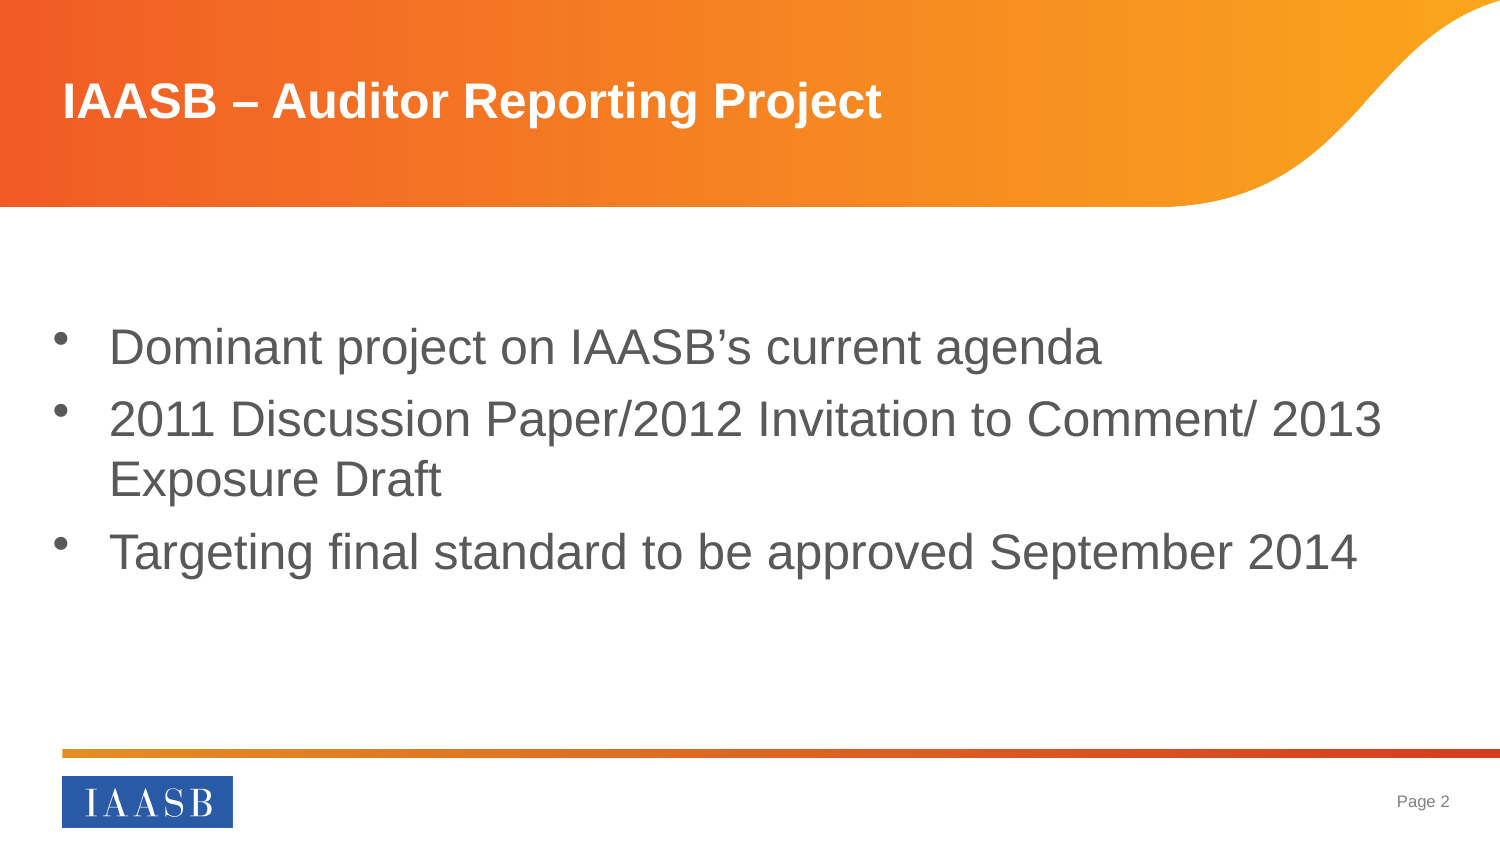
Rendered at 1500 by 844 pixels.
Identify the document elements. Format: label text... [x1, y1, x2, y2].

list Dominant project on IAASB’s current agenda 2011 Discussion Paper/2012 Invitation to Comment/ 2013 Exposure Draft Targeting final standard to be approved September 2014 [37, 234, 1450, 712]
picture [0, 0, 1500, 207]
picture [62, 776, 233, 828]
title IAASB – Auditor Reporting Project [62, 75, 1300, 142]
